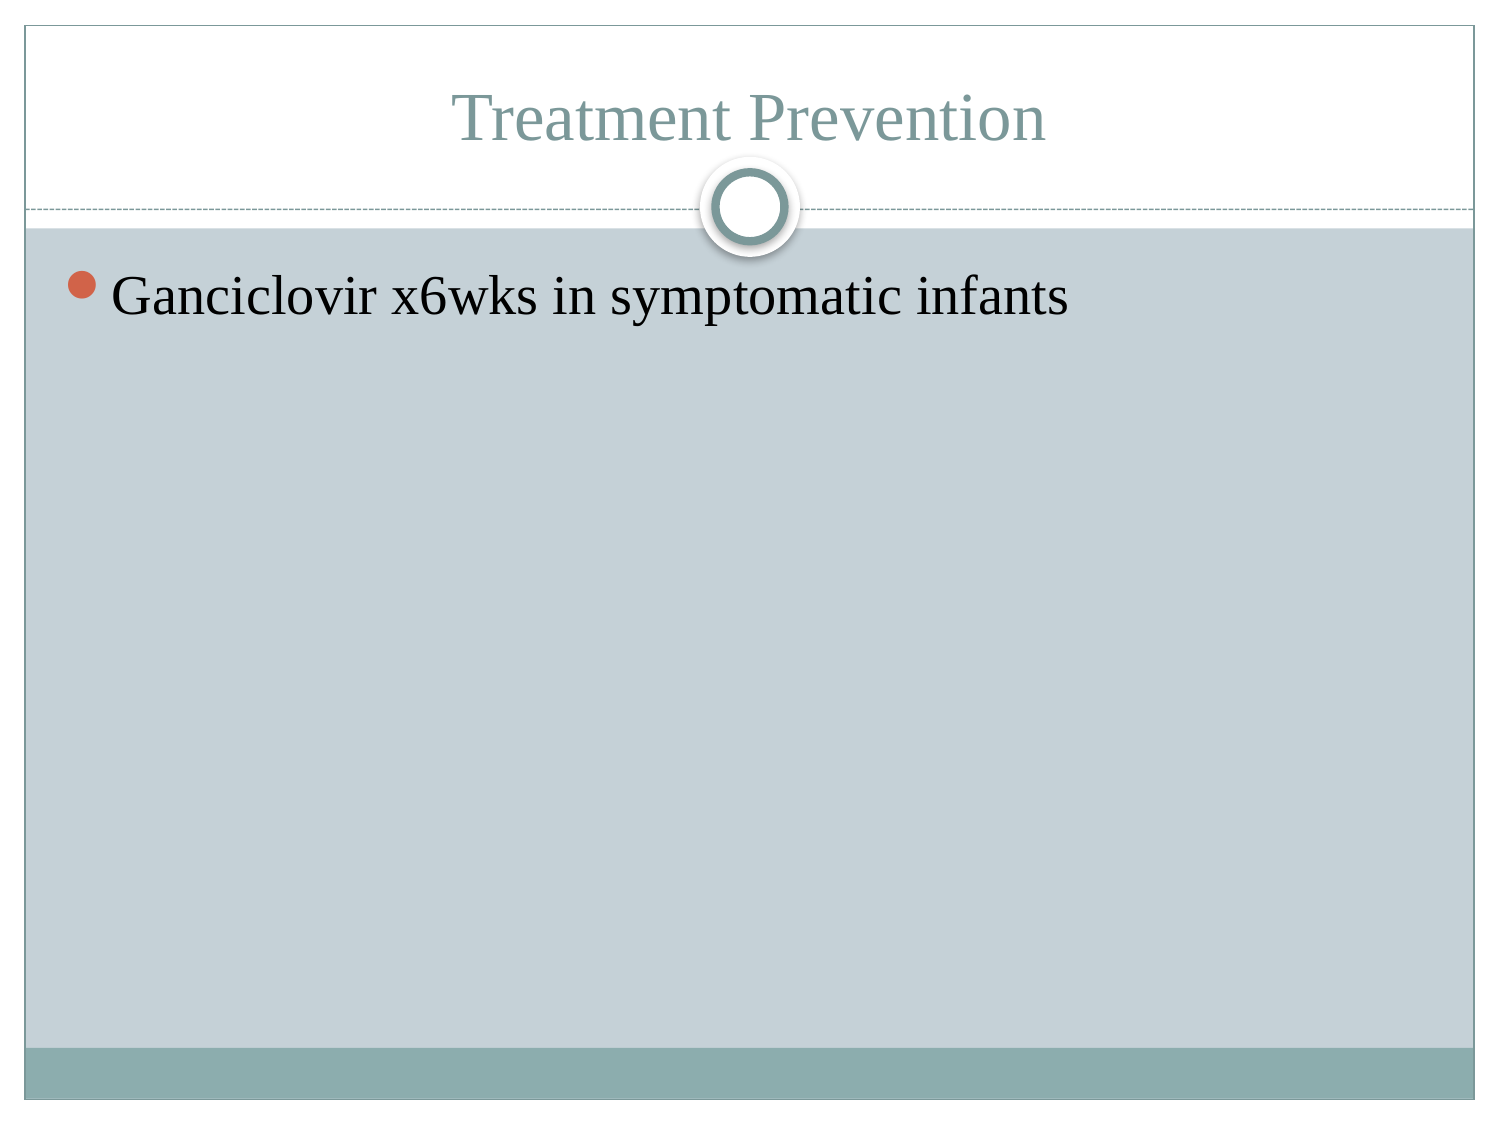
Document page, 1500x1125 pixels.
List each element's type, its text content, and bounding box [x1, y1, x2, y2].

list Ganciclovir x6wks in symptomatic infants [49, 250, 1445, 1001]
title Treatment Prevention [49, 37, 1450, 162]
